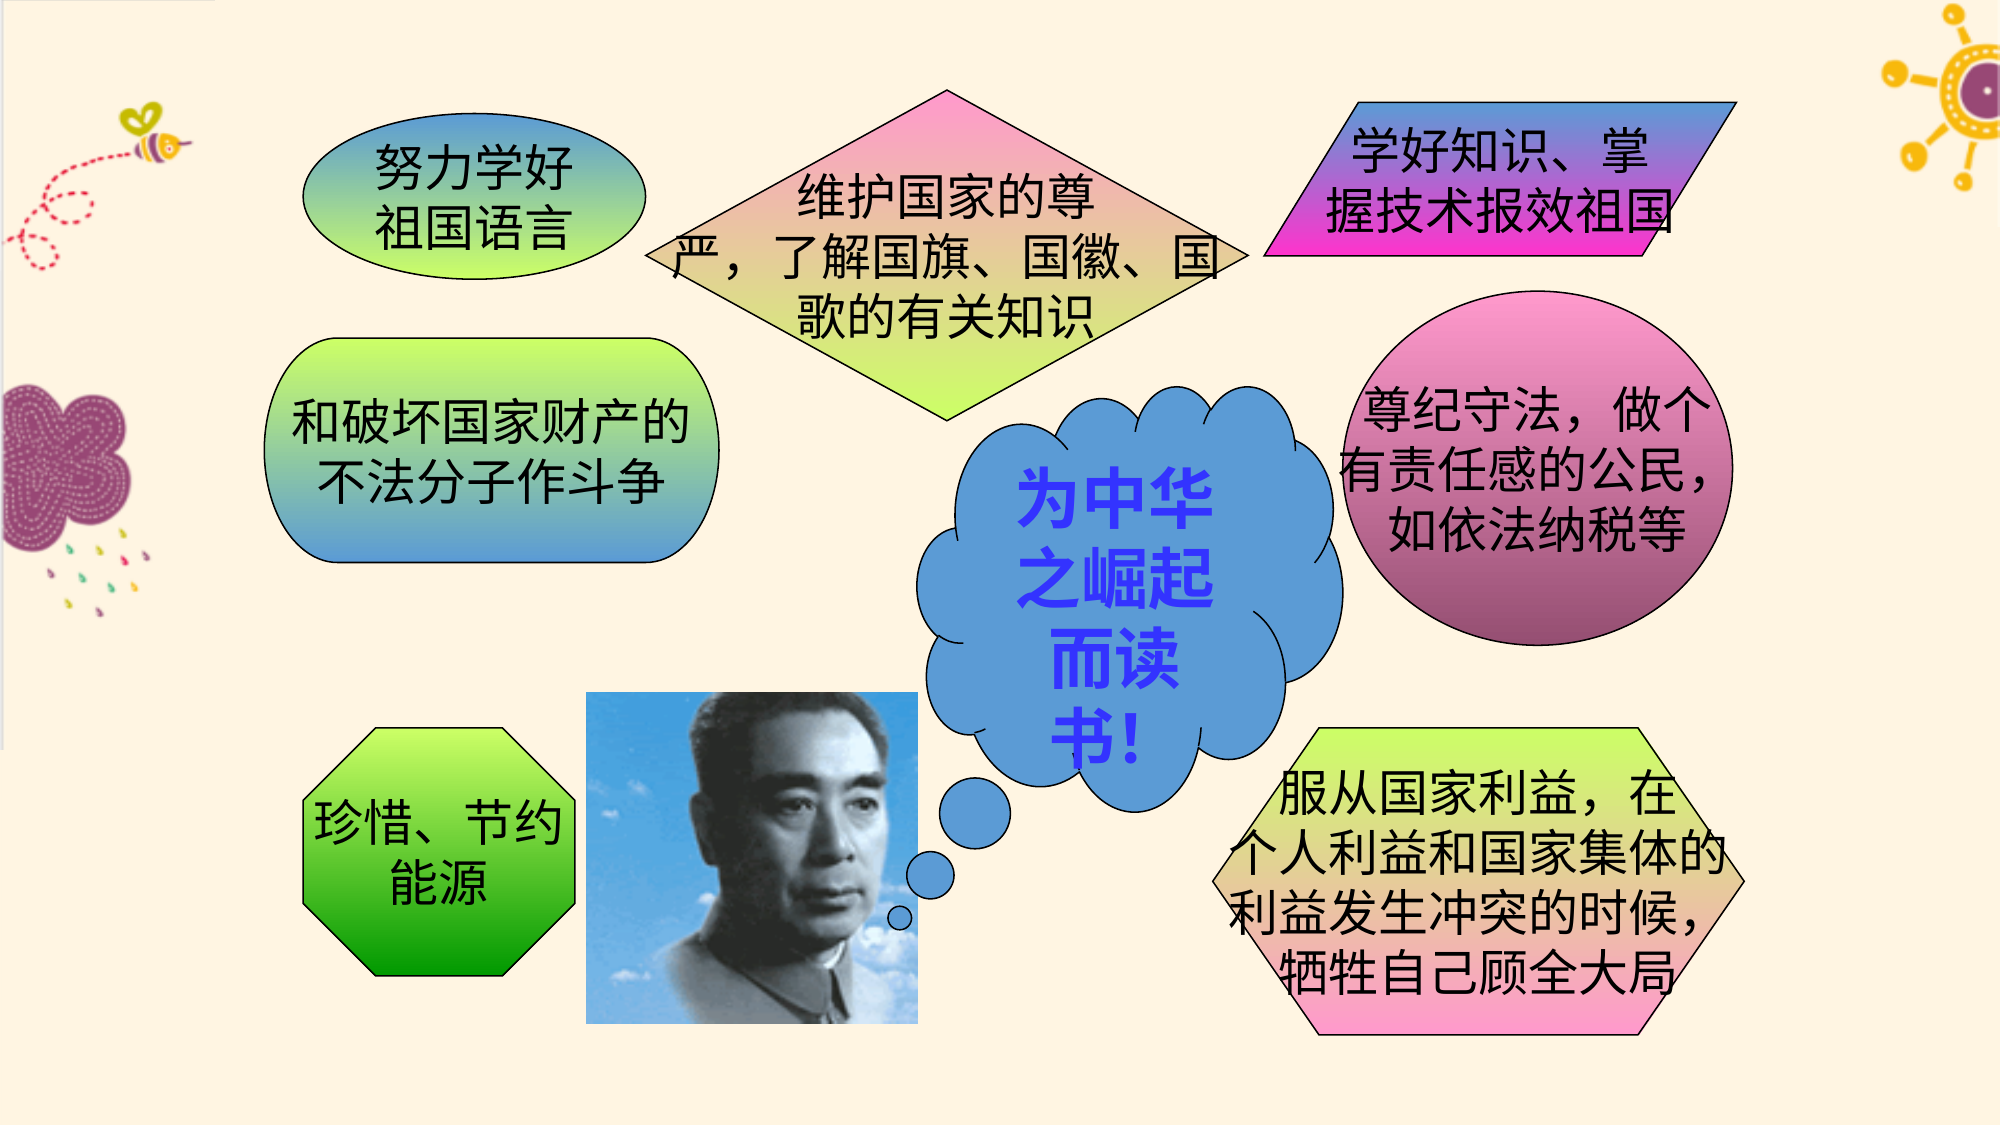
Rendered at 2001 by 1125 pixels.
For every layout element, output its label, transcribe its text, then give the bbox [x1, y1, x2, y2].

text_box 努力学好 祖国语言 [303, 113, 646, 280]
picture [0, 0, 2000, 1125]
text_box 维护国家的尊 严，了解国旗、国徽、国 歌的有关知识 [645, 90, 1249, 421]
text_box 学好知识、掌 握技术报效祖国 [1264, 102, 1737, 256]
text_box 为中华之崛起而读书！ [918, 851, 955, 899]
text_box 和破坏国家财产的 不法分子作斗争 [264, 338, 719, 563]
text_box 服从国家利益，在 个人利益和国家集体的 利益发生冲突的时候， 牺牲自己顾全大局 [1212, 727, 1745, 1035]
text_box 为中华之崛起而读书！ [939, 777, 1011, 849]
text_box 尊纪守法，做个 有责任感的公民， 如依法纳税等 [1342, 291, 1733, 646]
text_box 为中华之崛起而读书！ [916, 386, 1343, 813]
text_box 珍惜、节约 能源 [303, 727, 575, 976]
